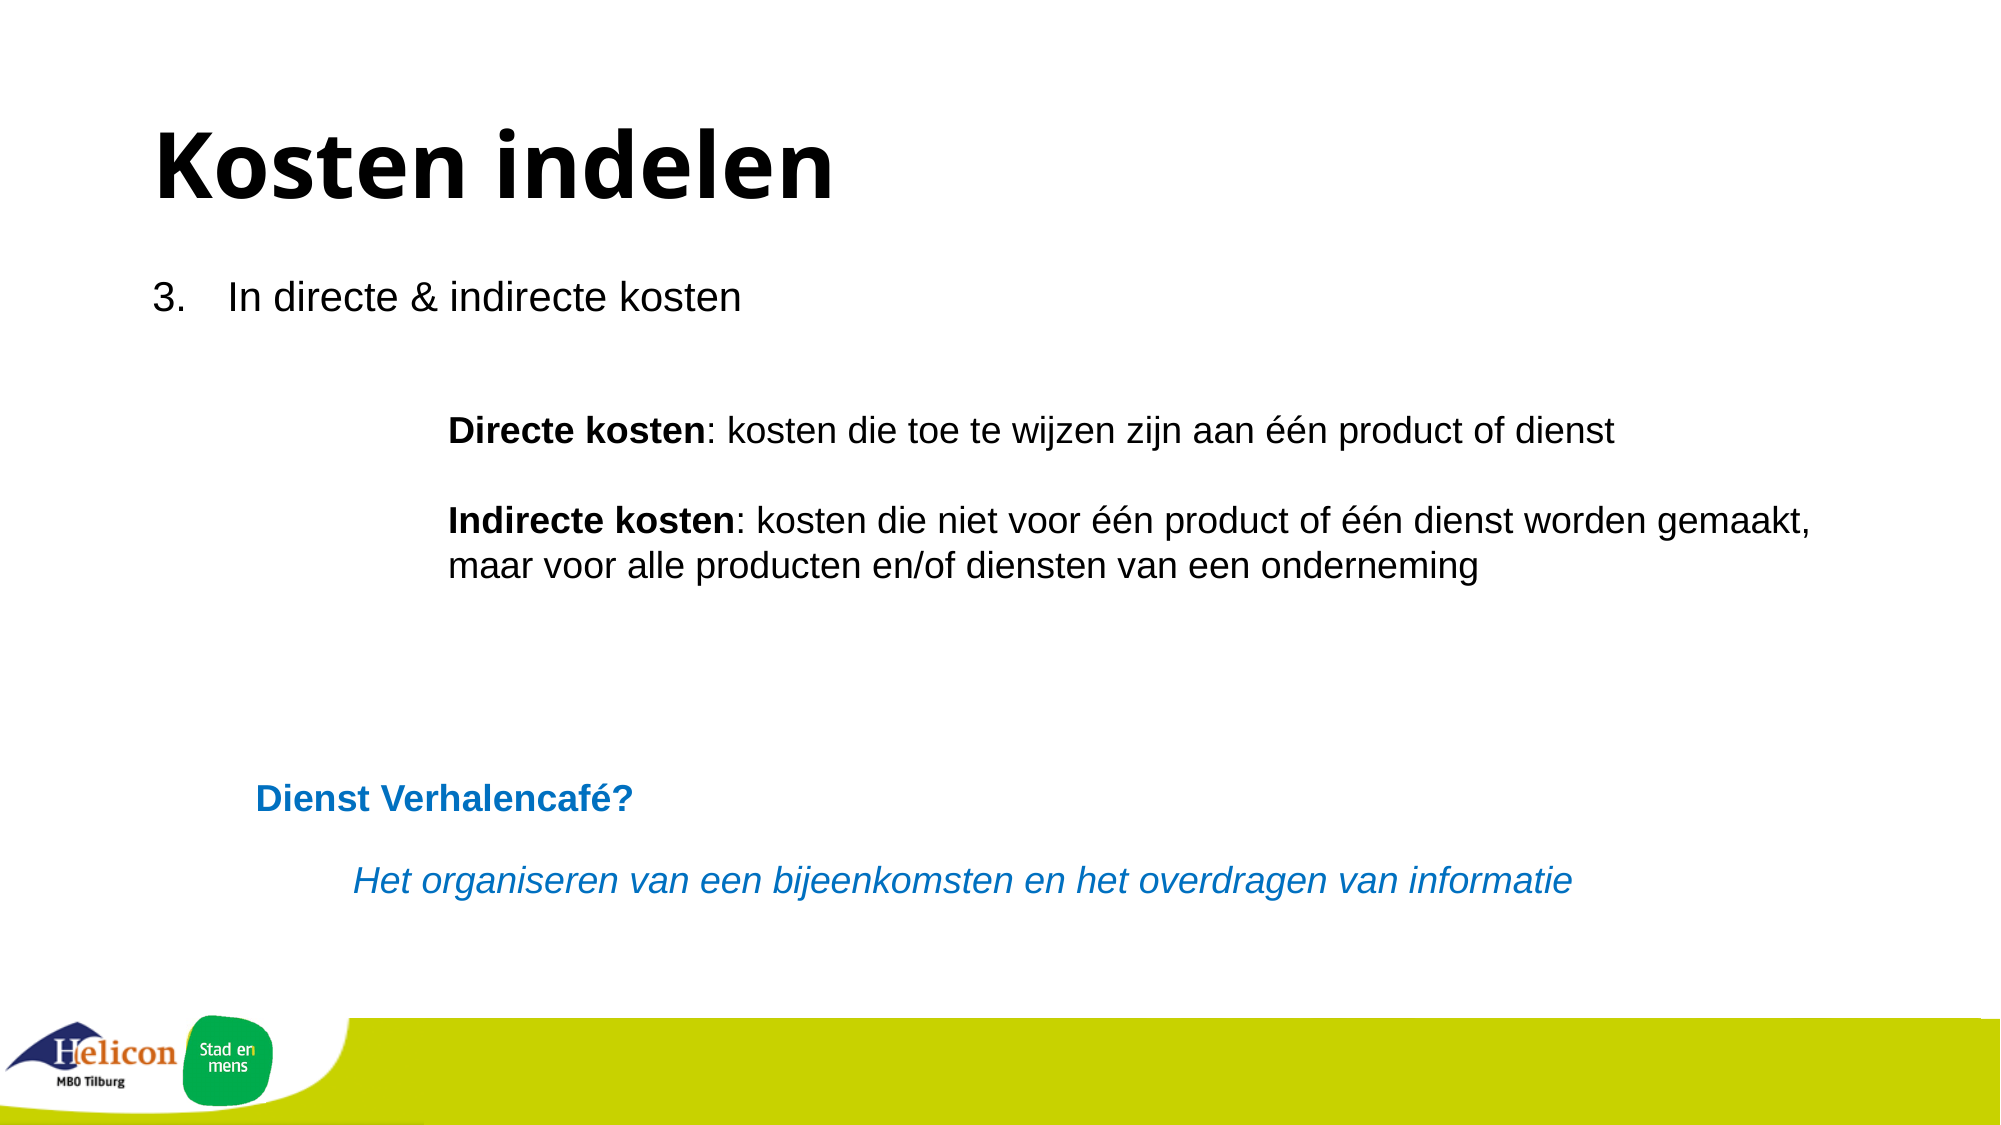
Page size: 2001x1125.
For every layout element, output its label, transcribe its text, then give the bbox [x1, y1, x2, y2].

title Kosten indelen [137, 59, 1863, 278]
text_box Dienst Verhalencafé? [240, 766, 1863, 827]
text_box Directe kosten: kosten die toe te wijzen zijn aan één product of dienst Indirecte kosten: kosten die niet voor één product of één dienst worden gemaakt, maar voor alle producten en/of diensten van een onderneming [433, 398, 1844, 593]
text_box In directe & indirecte kosten [137, 262, 1139, 327]
text_box Het organiseren van een bijeenkomsten en het overdragen van informatie [338, 848, 1766, 908]
picture [0, 1013, 424, 1125]
